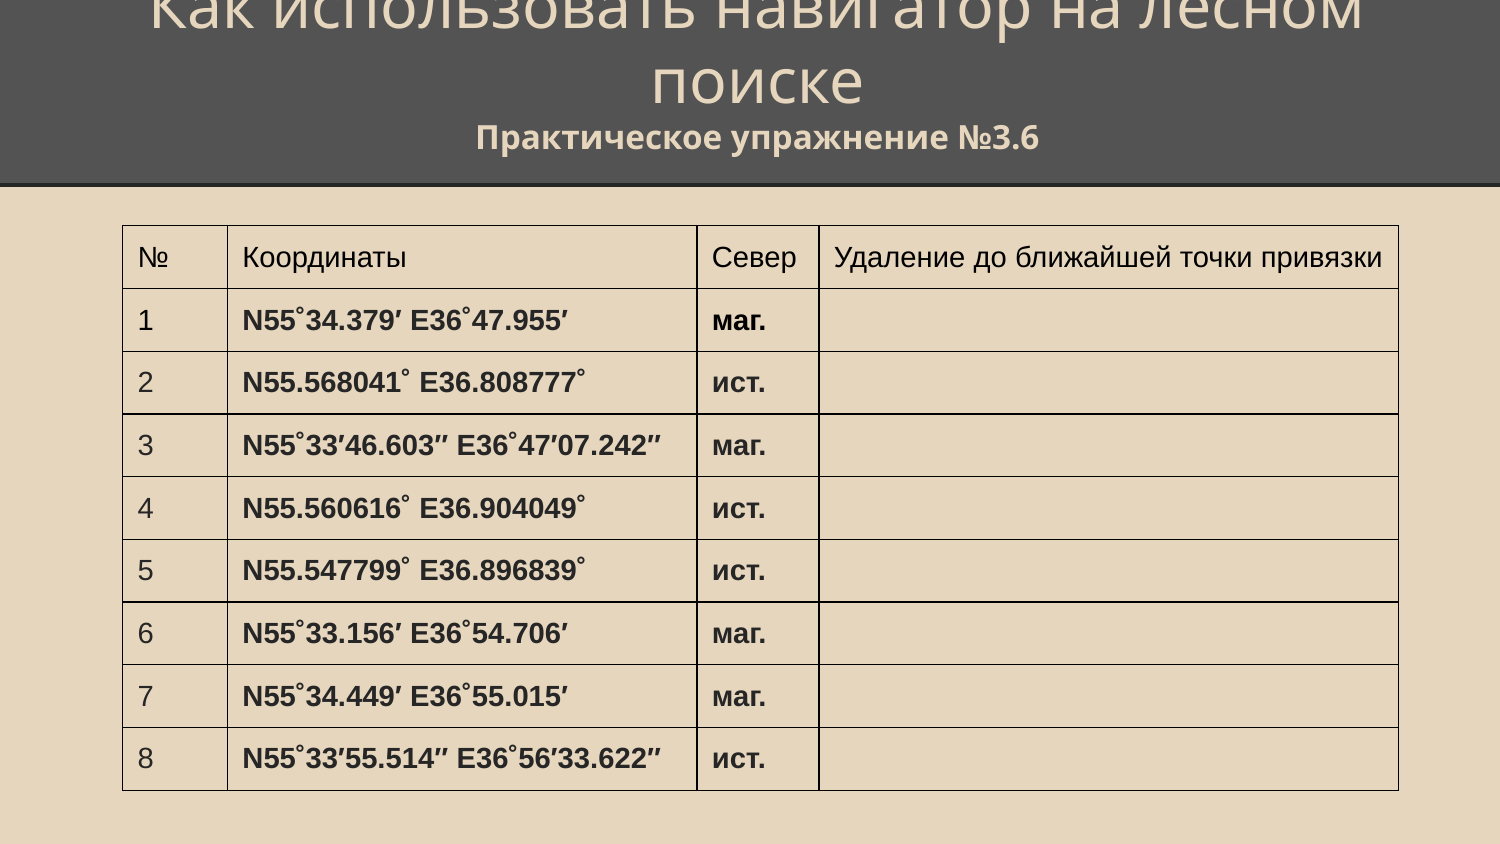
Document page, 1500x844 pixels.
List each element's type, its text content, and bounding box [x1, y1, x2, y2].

table_cell маг. [698, 289, 818, 351]
table_cell [820, 603, 1398, 664]
title Как использовать навигатор на лесном поиске Практическое упражнение №3.6 [24, 10, 1492, 172]
table_cell [820, 665, 1398, 727]
table_cell 2 [123, 352, 227, 413]
table_cell N55˚34.379′ E36˚47.955′ [228, 289, 696, 351]
table_cell ист. [698, 540, 818, 601]
table_cell маг. [698, 603, 818, 664]
table_cell маг. [698, 415, 818, 476]
table_cell N55˚33′55.514″ E36˚56′33.622″ [228, 728, 696, 790]
table_cell ист. [698, 352, 818, 413]
table_cell N55.560616˚ E36.904049˚ [228, 477, 696, 539]
table_cell N55˚33′46.603″ E36˚47′07.242″ [228, 415, 696, 476]
table_cell [820, 477, 1398, 539]
table_cell [820, 540, 1398, 601]
table_cell [820, 728, 1398, 790]
table_header Координаты [228, 226, 696, 288]
table_cell ист. [698, 728, 818, 790]
table_cell маг. [698, 665, 818, 727]
table_cell 7 [123, 665, 227, 727]
table_header Север [698, 226, 818, 288]
table_cell N55˚33.156′ E36˚54.706′ [228, 603, 696, 664]
table_cell 3 [123, 415, 227, 476]
table_cell 8 [123, 728, 227, 790]
table_cell N55˚34.449′ E36˚55.015′ [228, 665, 696, 727]
table_cell 4 [123, 477, 227, 539]
table_cell [820, 415, 1398, 476]
table_cell 1 [123, 289, 227, 351]
table_cell N55.547799˚ E36.896839˚ [228, 540, 696, 601]
table_cell [820, 352, 1398, 413]
table_cell 6 [123, 603, 227, 664]
table_cell 5 [123, 540, 227, 601]
table_cell ист. [698, 477, 818, 539]
table_header № [123, 226, 227, 288]
table_cell N55.568041˚ E36.808777˚ [228, 352, 696, 413]
table_header Удаление до ближайшей точки привязки [820, 226, 1398, 288]
table_cell [820, 289, 1398, 351]
